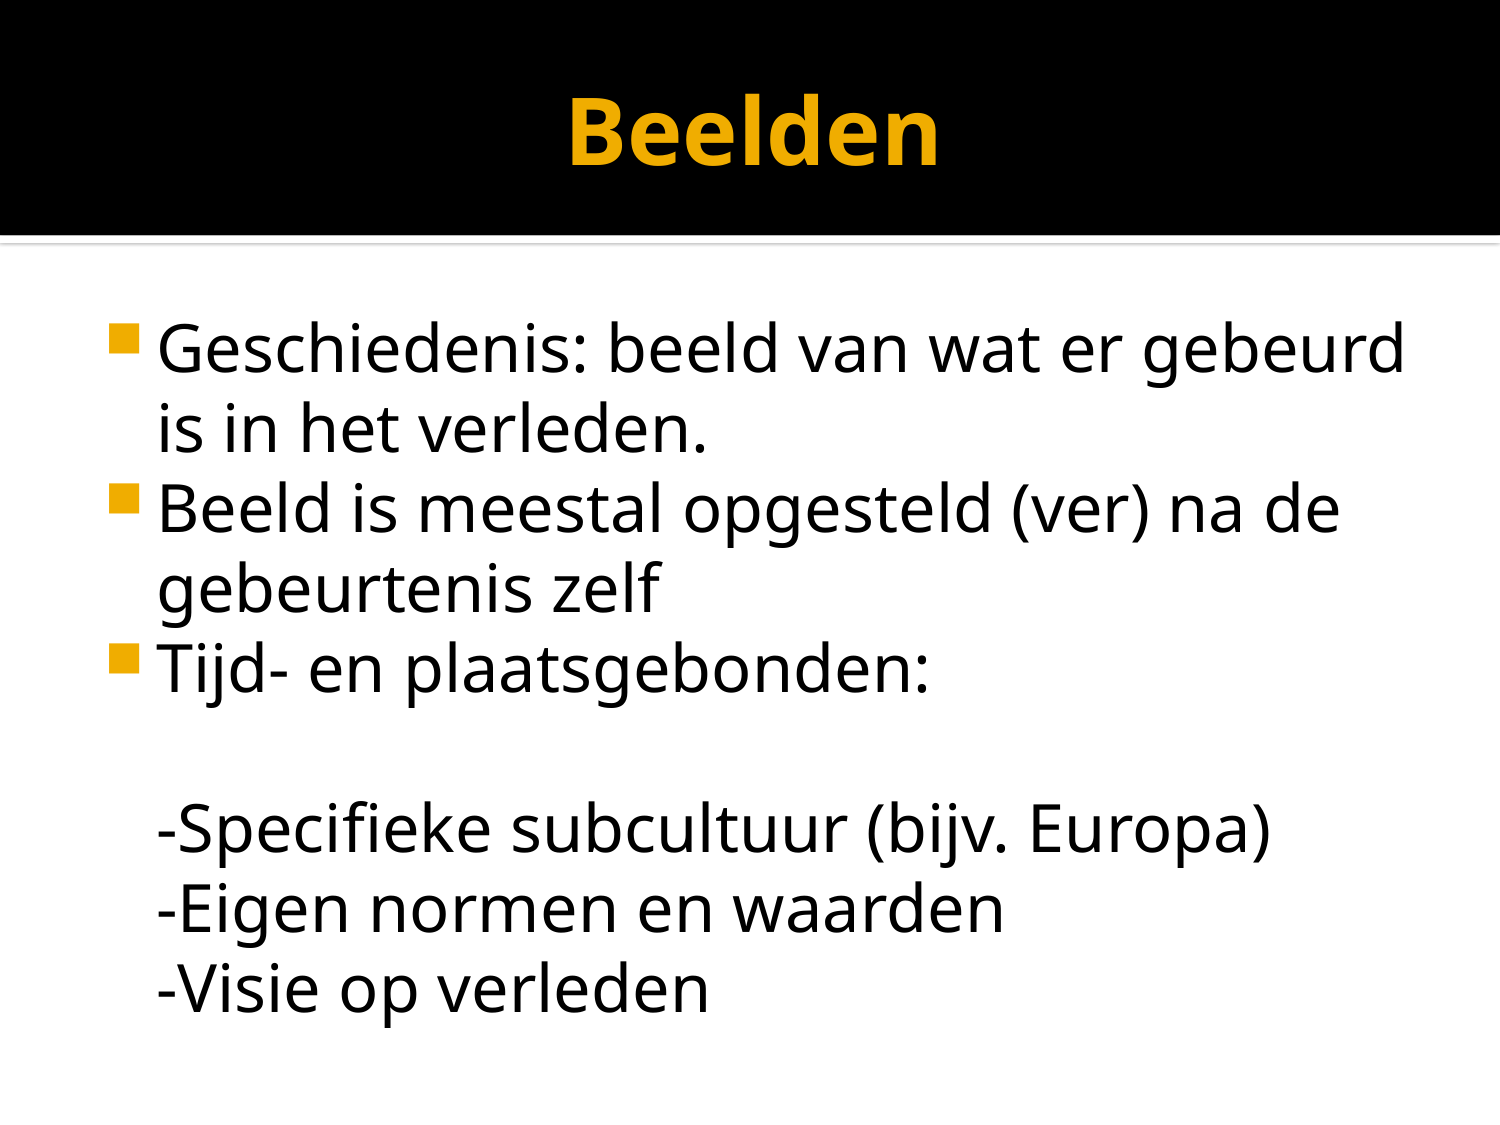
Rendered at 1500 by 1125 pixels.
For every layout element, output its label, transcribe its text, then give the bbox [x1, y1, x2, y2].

title Beelden [75, 25, 1425, 231]
list Geschiedenis: beeld van wat er gebeurd is in het verleden. Beeld is meestal opgesteld (ver) na de gebeurtenis zelf Tijd- en plaatsgebonden: -Specifieke subcultuur (bijv. Europa) -Eigen normen en waarden -Visie op verleden [75, 291, 1425, 1050]
